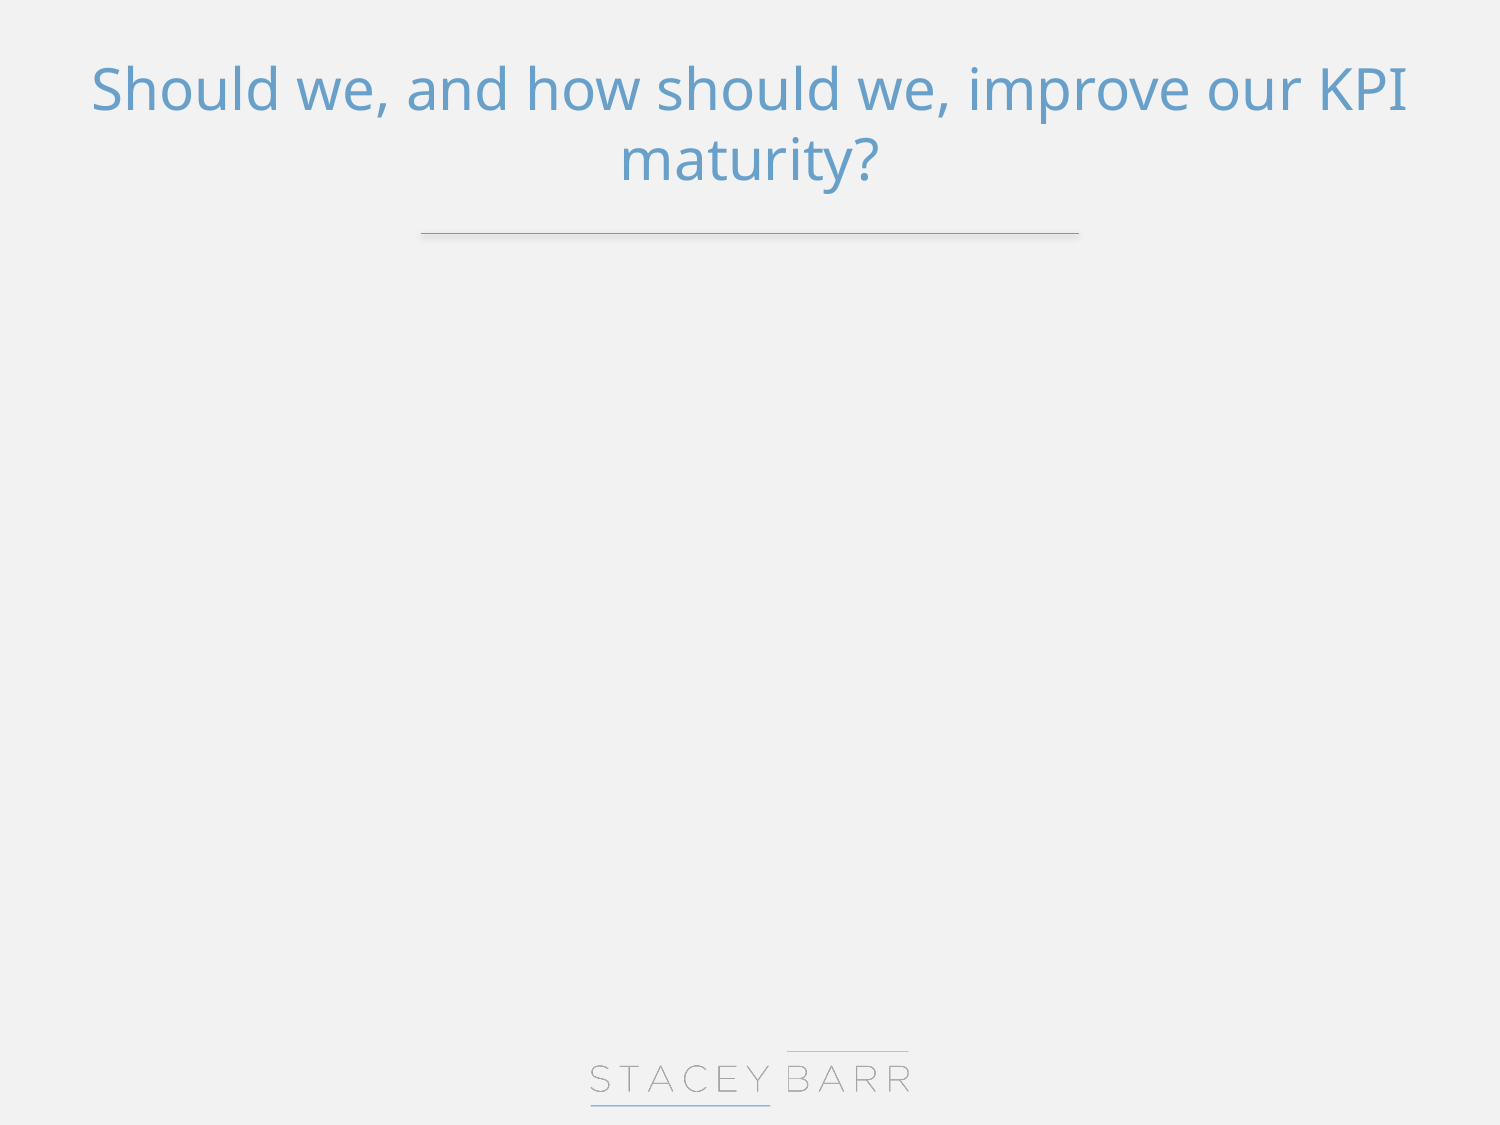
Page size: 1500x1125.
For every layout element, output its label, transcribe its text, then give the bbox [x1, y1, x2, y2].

picture [585, 1048, 915, 1111]
title Should we, and how should we, improve our KPI maturity? [75, 45, 1425, 214]
